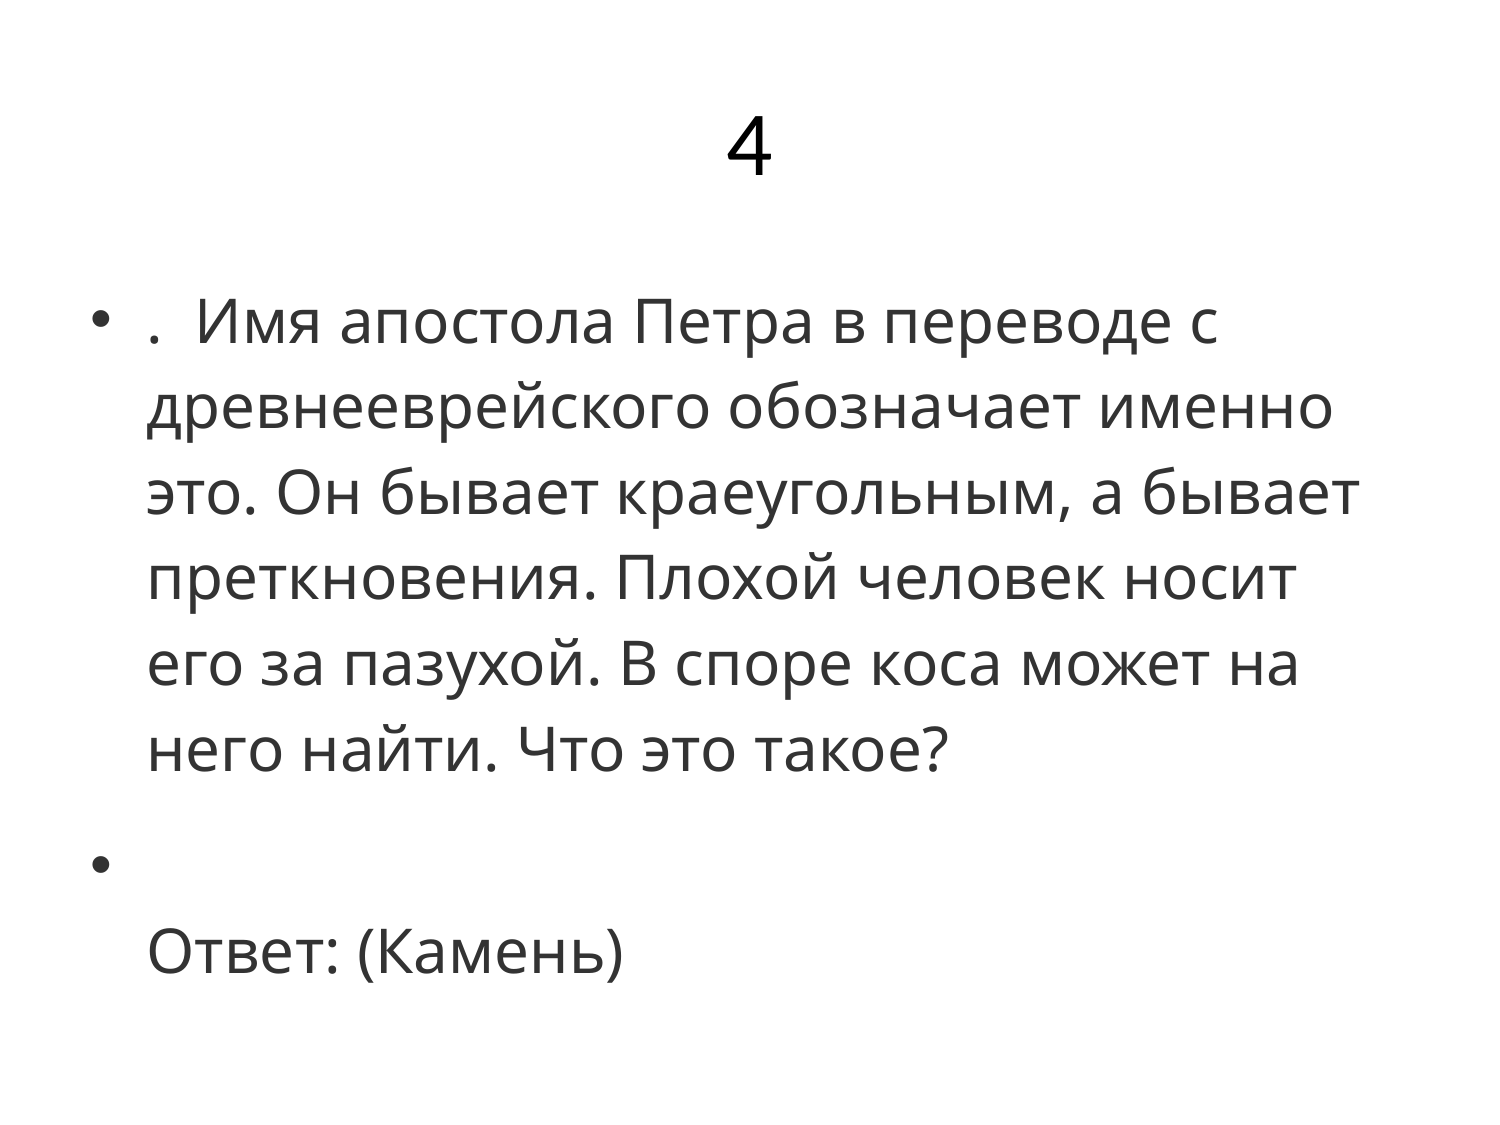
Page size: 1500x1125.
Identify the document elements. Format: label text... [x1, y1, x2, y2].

title 4 [75, 45, 1425, 233]
list . Имя апостола Петра в переводе с древнееврейского обозначает именно это. Он бывает краеугольным, а бывает преткновения. Плохой человек носит его за пазухой. В споре коса может на него найти. Что это такое? Ответ: (Камень) [75, 262, 1425, 1005]
